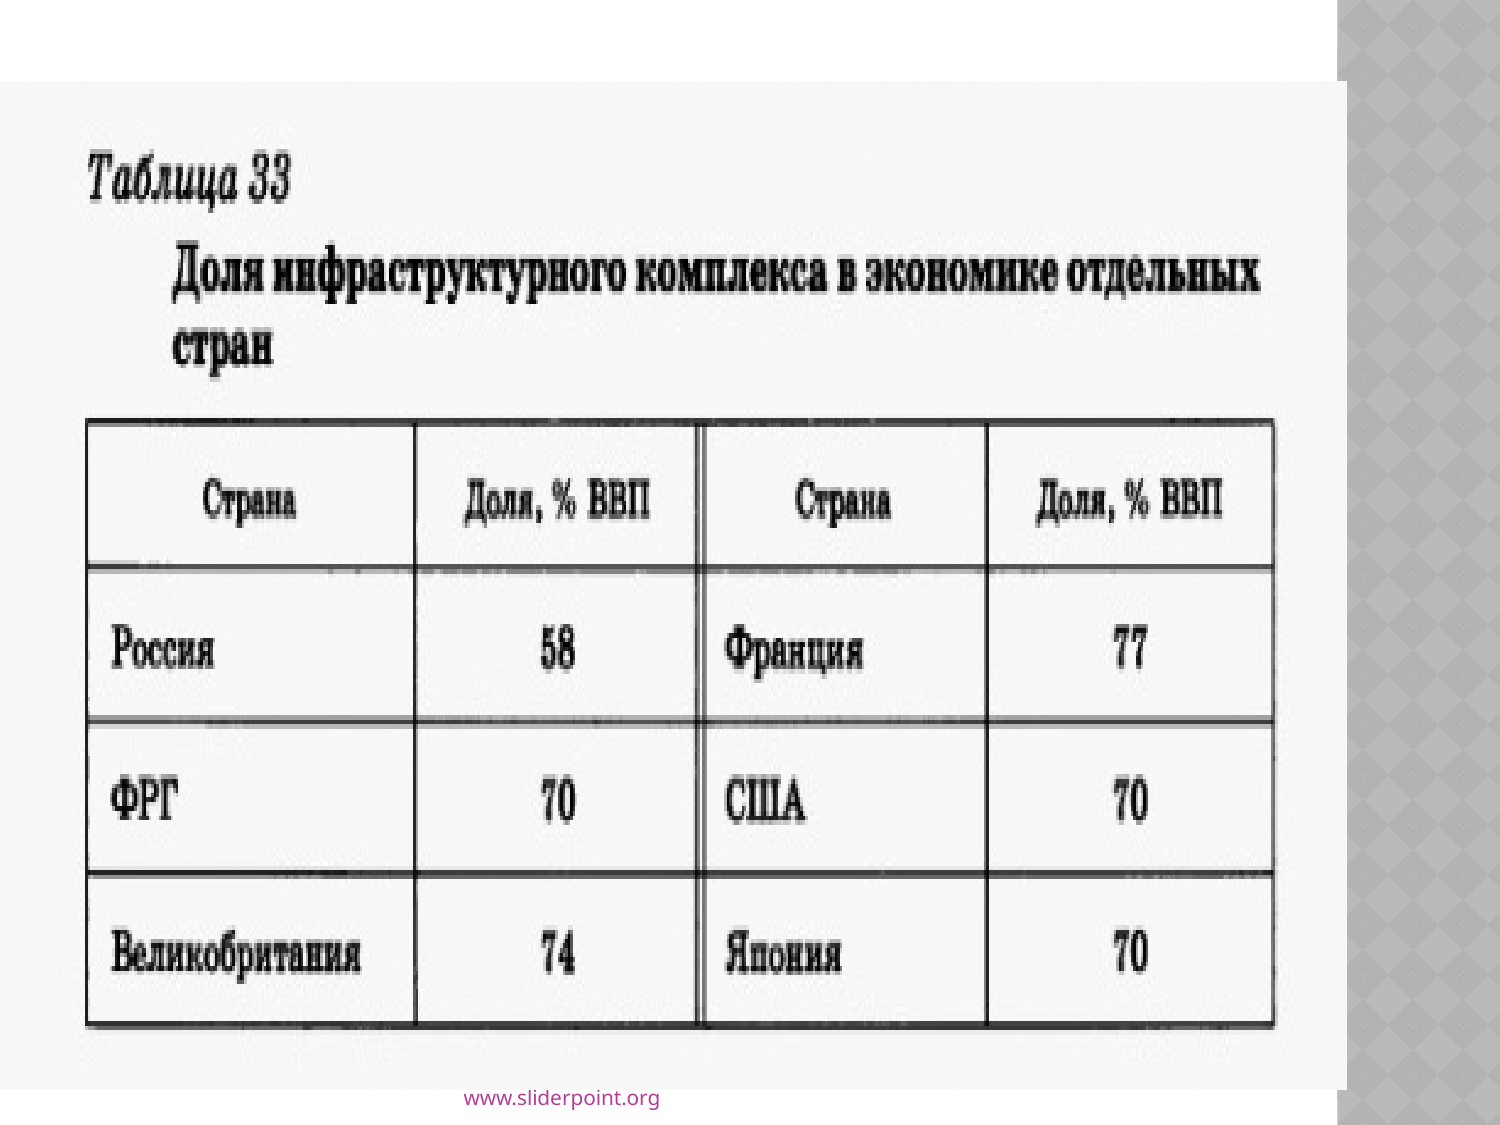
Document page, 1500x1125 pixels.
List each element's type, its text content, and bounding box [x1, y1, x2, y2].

footer www.sliderpoint.org [75, 1098, 675, 1114]
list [0, 81, 1348, 1091]
